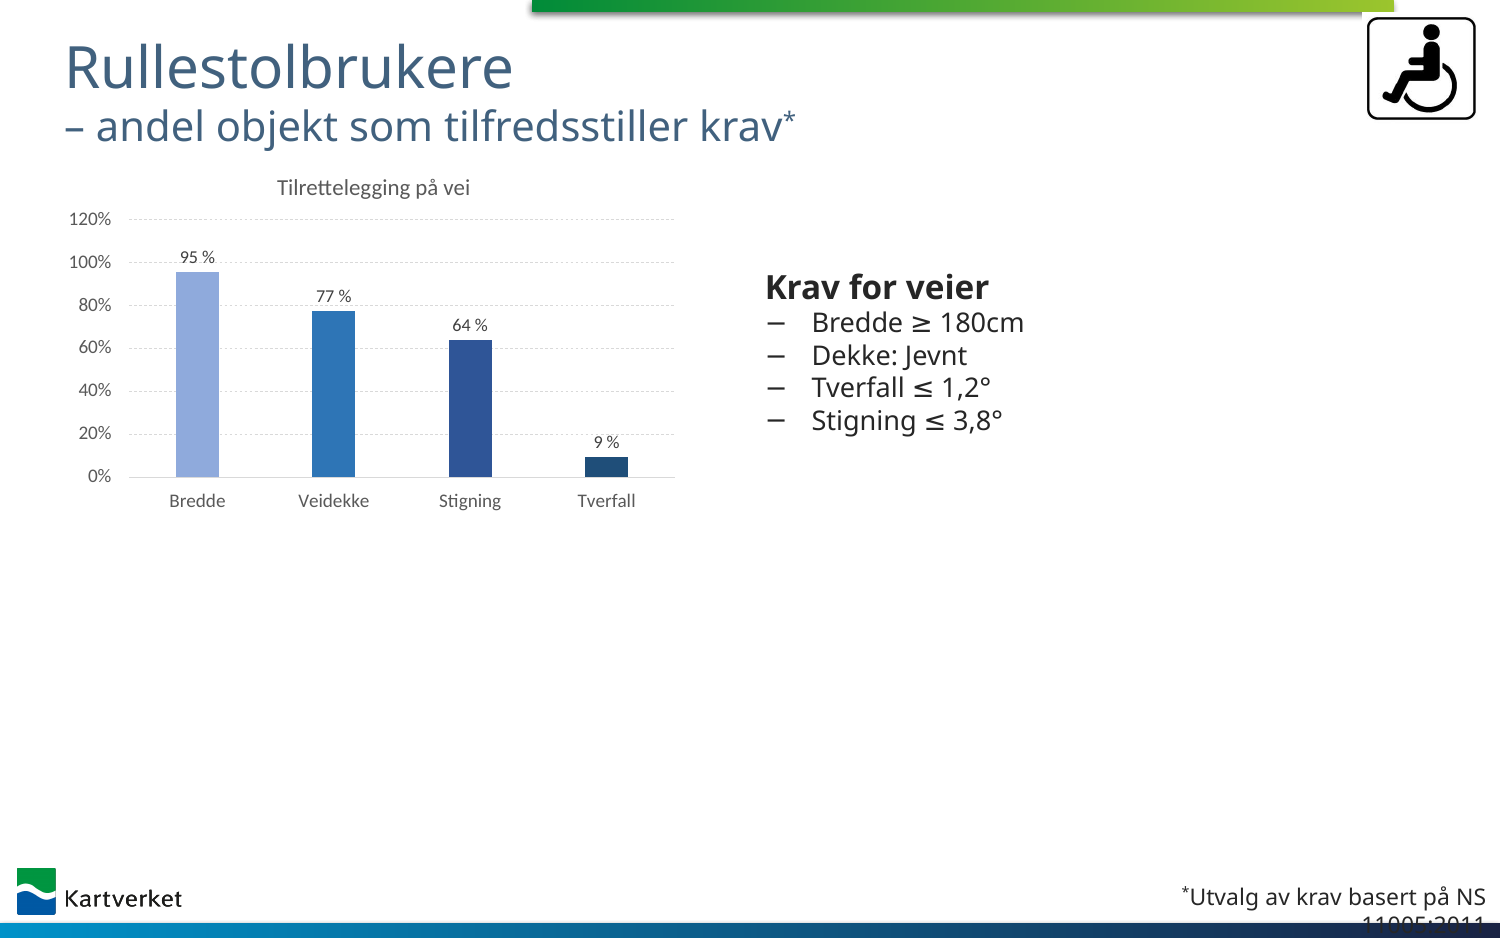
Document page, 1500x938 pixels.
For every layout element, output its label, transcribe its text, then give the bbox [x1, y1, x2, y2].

picture [62, 166, 686, 519]
text_box Rullestolbrukere – andel objekt som tilfredsstiller krav* [49, 25, 1431, 158]
text_box *Utvalg av krav basert på NS 11005:2011 [1068, 873, 1500, 938]
text_box Krav for veier Bredde ≥ 180cm Dekke: Jevnt Tverfall ≤ 1,2° Stigning ≤ 3,8° [750, 258, 1234, 444]
picture [1362, 12, 1481, 126]
